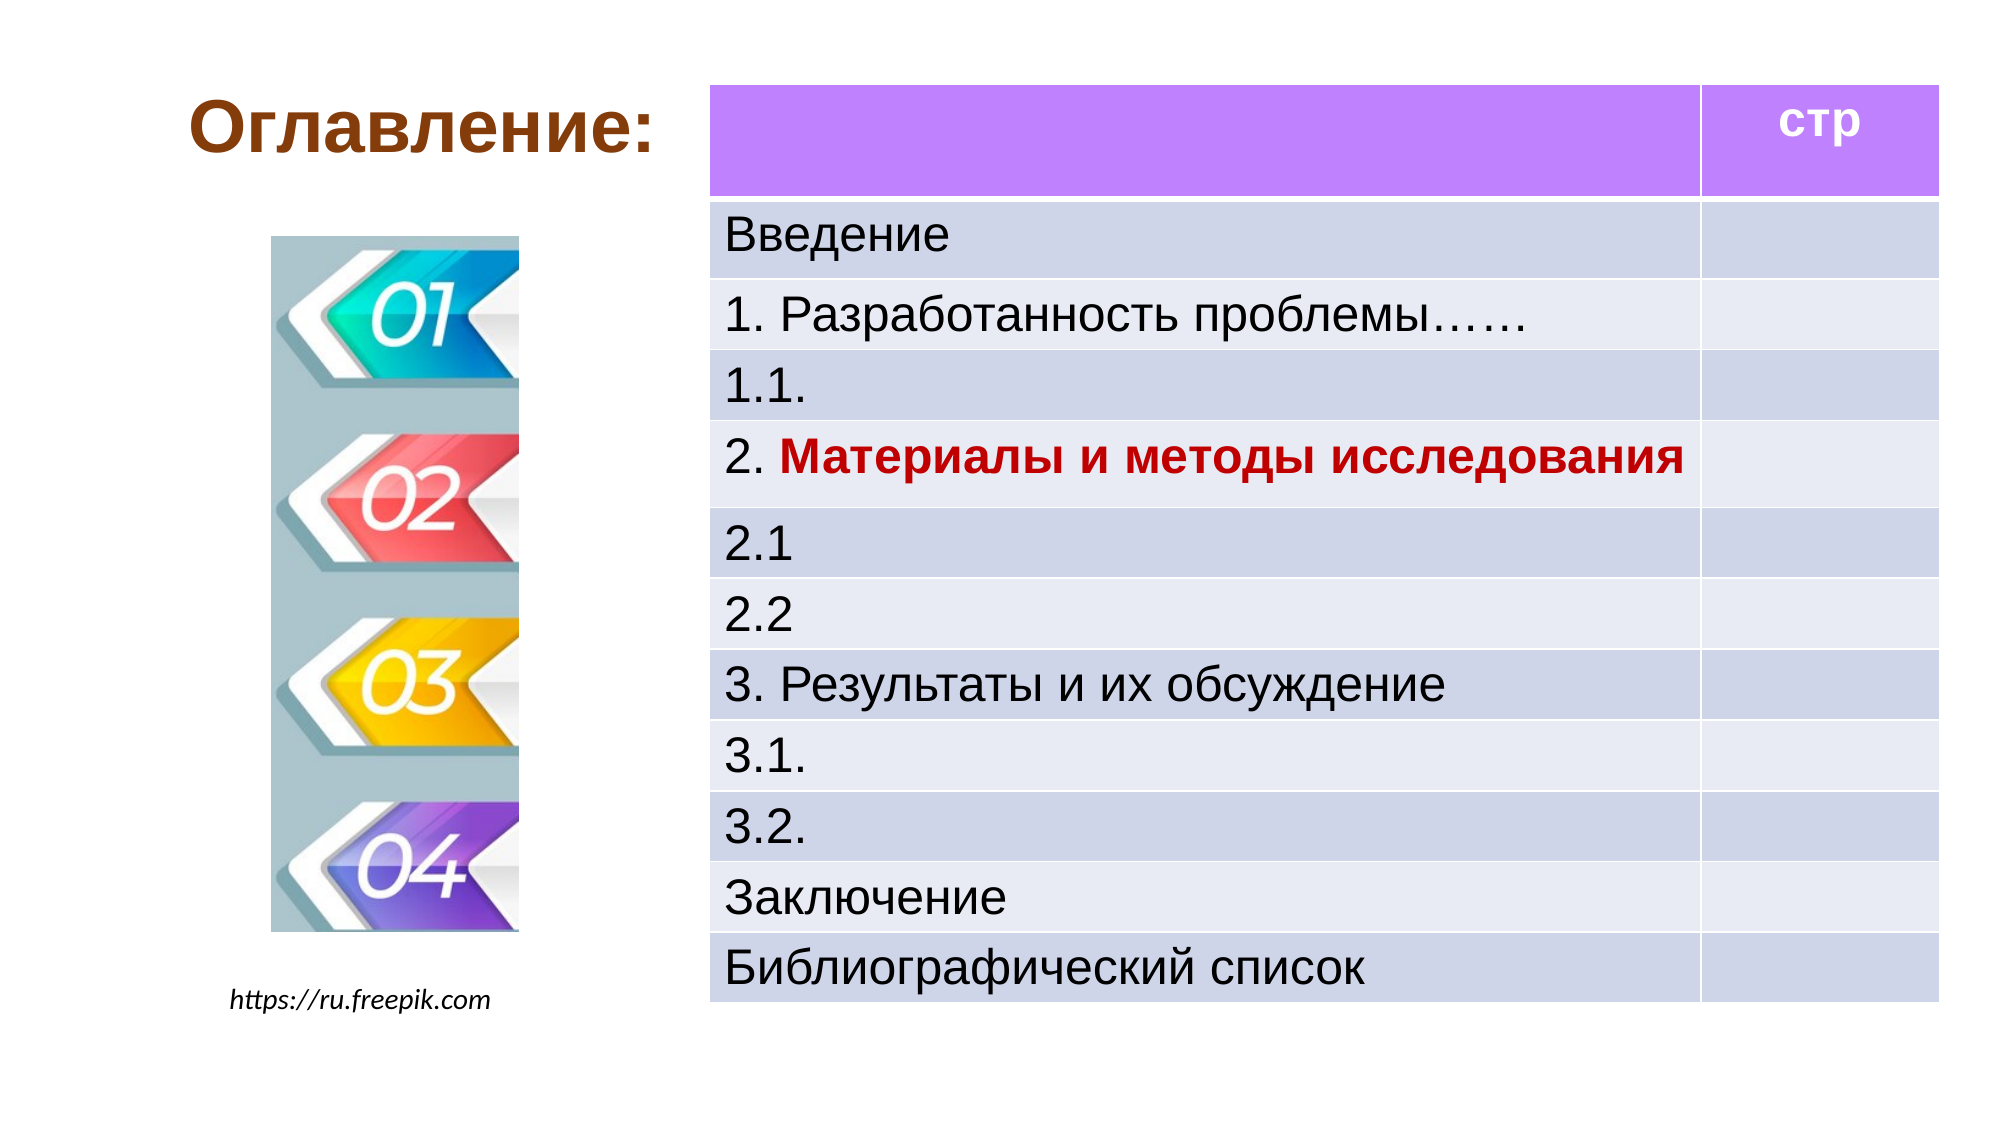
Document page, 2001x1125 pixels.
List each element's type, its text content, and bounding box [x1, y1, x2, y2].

table_cell [1702, 933, 1939, 1002]
table_cell Библиографический список [710, 933, 1700, 1002]
picture [271, 236, 519, 932]
table_cell [1702, 650, 1939, 719]
table_cell 2.2 [710, 579, 1700, 648]
table_cell [1702, 508, 1939, 577]
table_cell [1702, 202, 1939, 278]
table_cell 2. Материалы и методы исследования [710, 421, 1700, 507]
text_box Оглавление: [45, 32, 801, 225]
table_cell [1702, 280, 1939, 349]
table_cell [1702, 579, 1939, 648]
table_cell [1702, 421, 1939, 507]
table_cell [1702, 721, 1939, 790]
table_cell 2.1 [710, 508, 1700, 577]
table_header стр [1702, 85, 1939, 196]
table_cell 3.2. [710, 792, 1700, 861]
table_cell Введение [710, 202, 1700, 278]
text_box https://ru.freepik.com [56, 972, 665, 1023]
table_cell 1. Разработанность проблемы…… [710, 280, 1700, 349]
table_cell Заключение [710, 862, 1700, 931]
table_cell [1702, 350, 1939, 420]
table_cell 3. Результаты и их обсуждение [710, 650, 1700, 719]
table_cell [1702, 862, 1939, 931]
table_cell 1.1. [710, 350, 1700, 420]
table_cell 3.1. [710, 721, 1700, 790]
table_header [710, 85, 1700, 196]
table_cell [1702, 792, 1939, 861]
